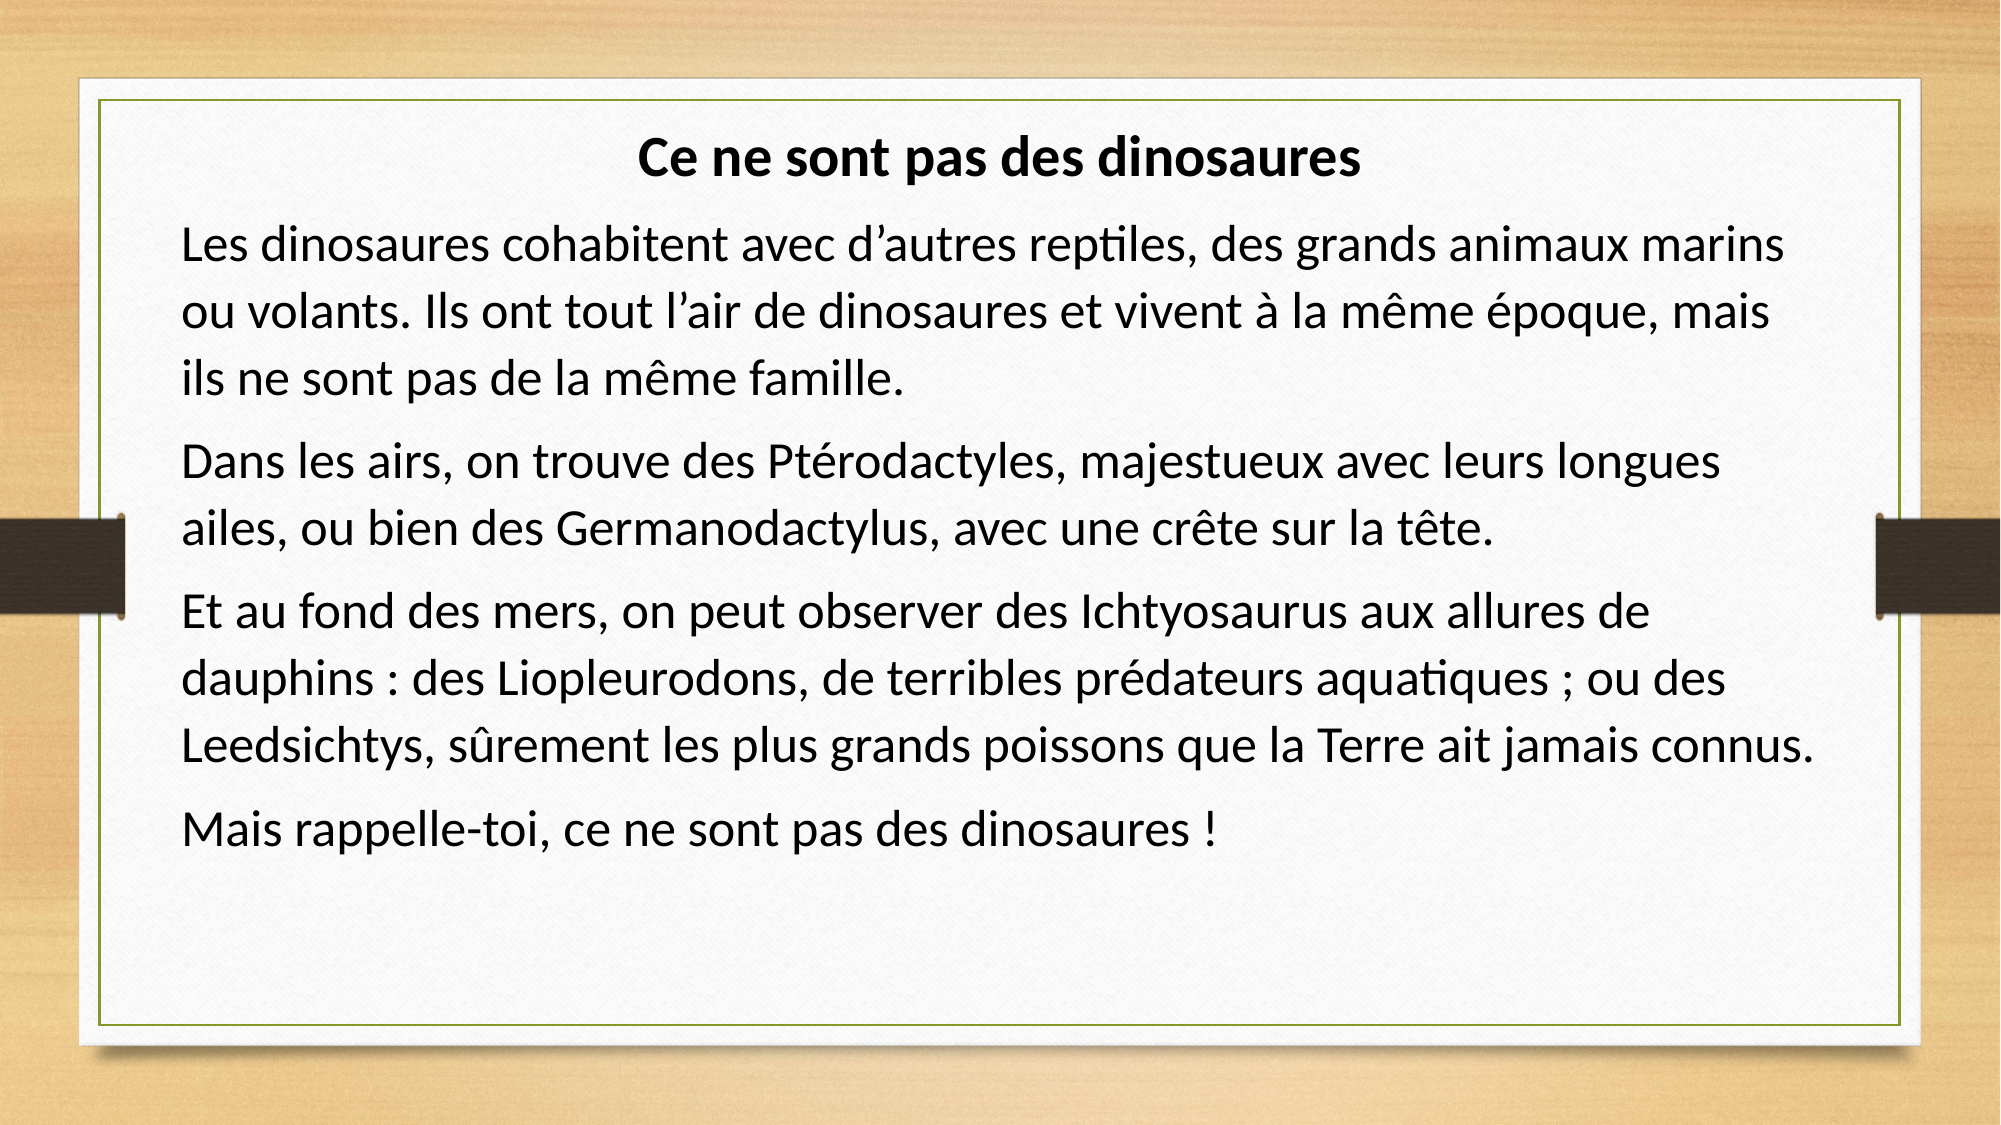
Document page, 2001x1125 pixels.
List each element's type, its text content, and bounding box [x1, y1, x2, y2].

text_box Ce ne sont pas des dinosaures Les dinosaures cohabitent avec d’autres reptiles, des grands animaux marins ou volants. Ils ont tout l’air de dinosaures et vivent à la même époque, mais ils ne sont pas de la même famille. Dans les airs, on trouve des Ptérodactyles, majestueux avec leurs longues ailes, ou bien des Germanodactylus, avec une crête sur la tête. Et au fond des mers, on peut observer des Ichtyosaurus aux allures de dauphins : des Liopleurodons, de terribles prédateurs aquatiques ; ou des Leedsichtys, sûrement les plus grands poissons que la Terre ait jamais connus. Mais rappelle-toi, ce ne sont pas des dinosaures ! [166, 76, 1834, 864]
picture [0, 0, 2001, 1125]
